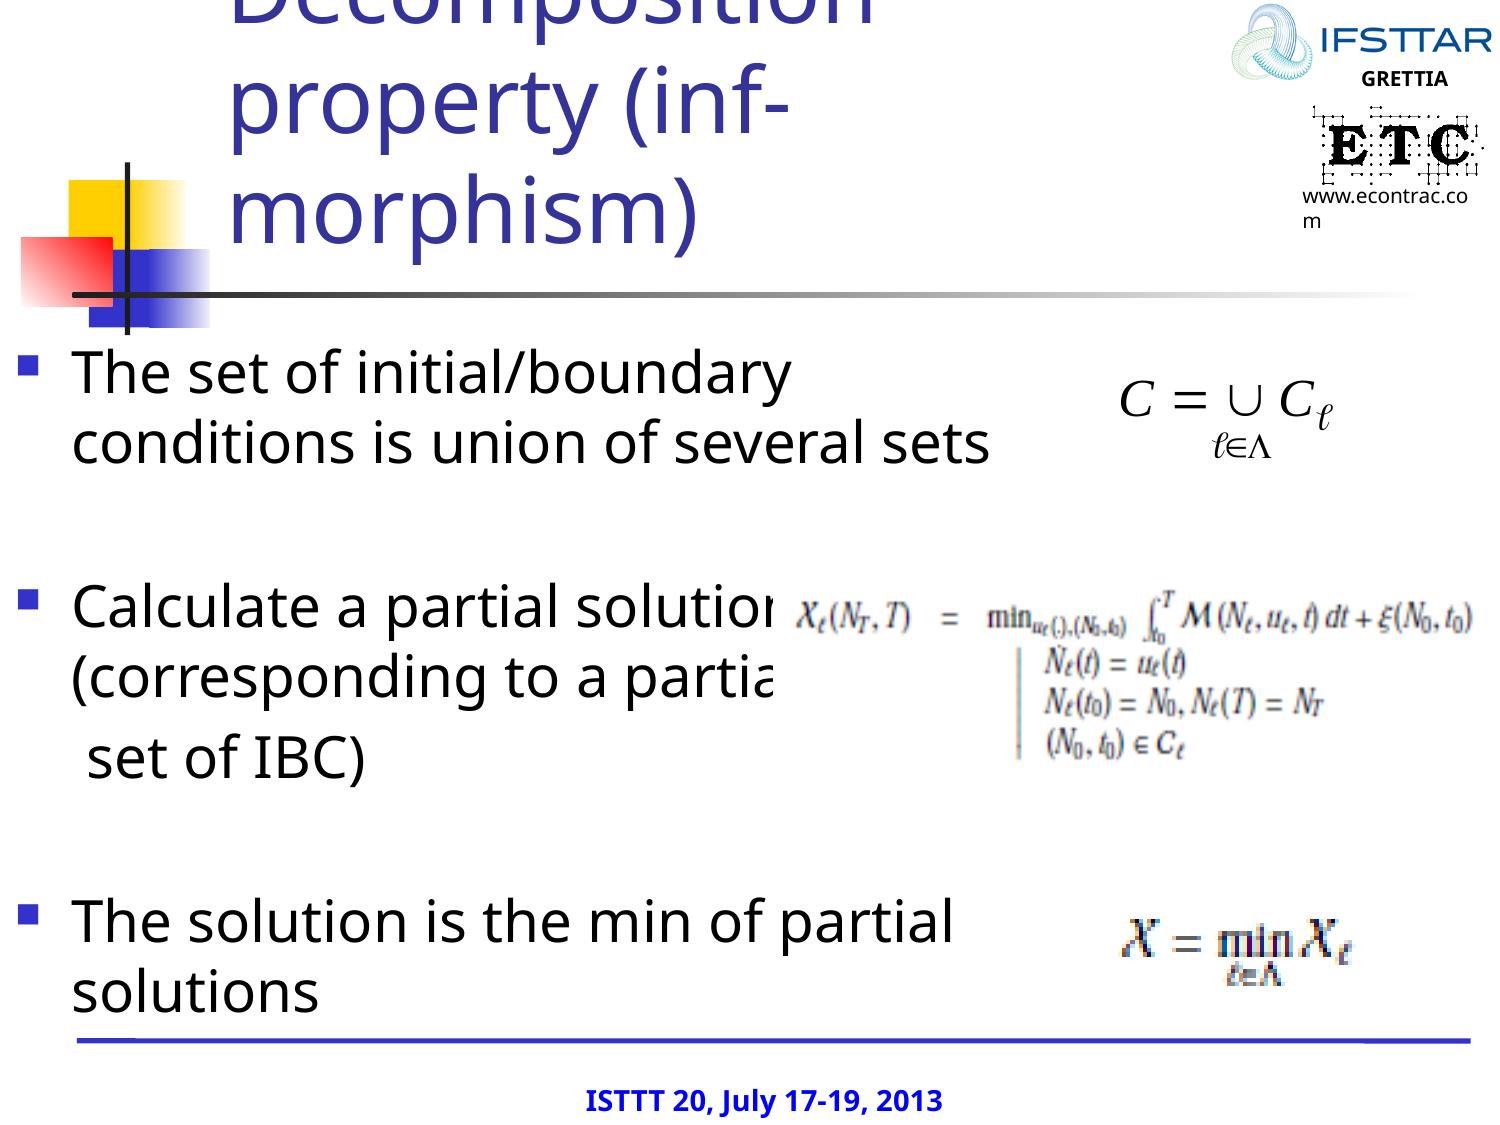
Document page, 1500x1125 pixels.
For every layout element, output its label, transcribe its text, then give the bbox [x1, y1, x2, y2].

title Decomposition property (inf-morphism) [210, 46, 1231, 270]
footer ISTTT 20, July 17-19, 2013 [64, 1049, 1465, 1125]
picture [1230, 2, 1494, 82]
picture [1312, 105, 1484, 185]
picture [1089, 890, 1386, 1020]
picture [1409, 74, 1417, 82]
picture [773, 573, 1500, 786]
list The set of initial/boundary conditions is union of several sets Calculate a partial solution (corresponding to a partial set of IBC) The solution is the min of partial solutions [0, 327, 1061, 1020]
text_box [1111, 362, 1340, 471]
